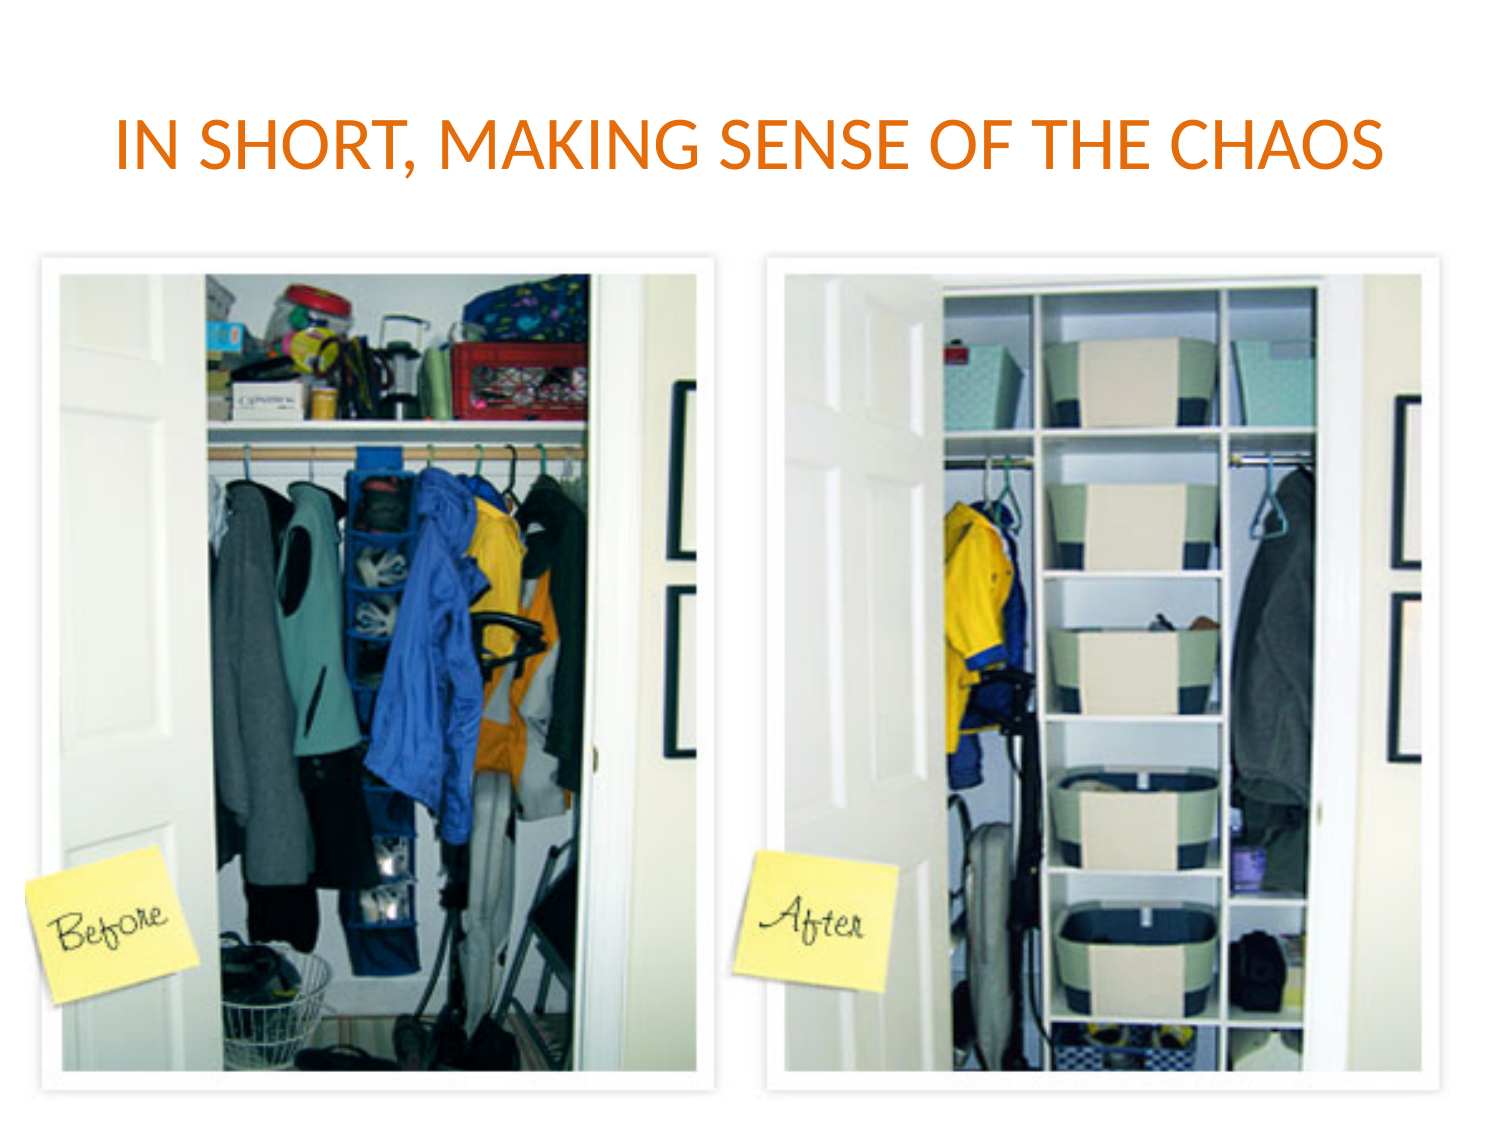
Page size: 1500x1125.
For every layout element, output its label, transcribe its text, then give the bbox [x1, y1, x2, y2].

title IN SHORT, MAKING SENSE OF THE CHAOS [75, 45, 1425, 233]
picture [25, 249, 1451, 1101]
